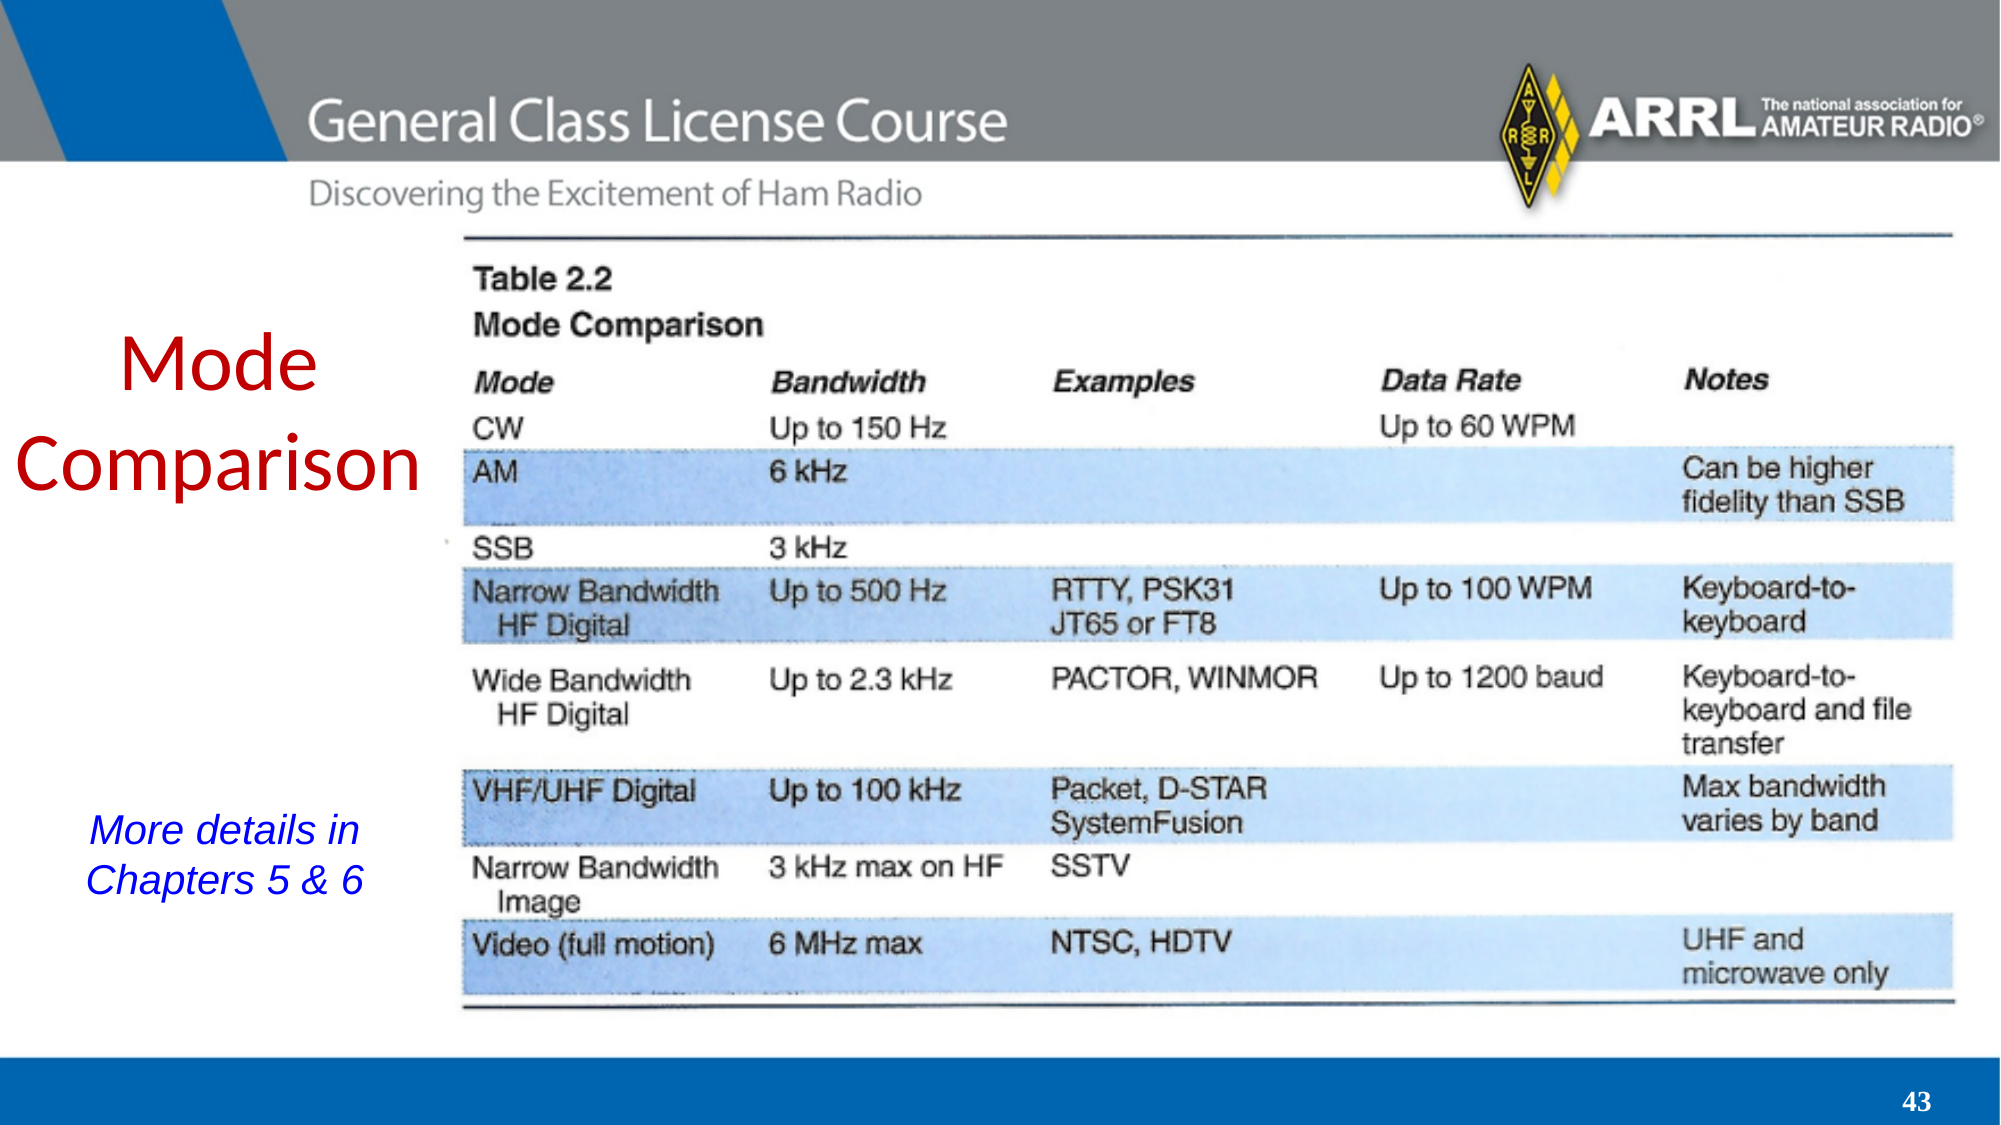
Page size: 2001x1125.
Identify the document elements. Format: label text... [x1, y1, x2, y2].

picture [0, 0, 2001, 1125]
title Mode Comparison [0, 299, 438, 517]
text_box More details in Chapters 5 & 6 [68, 795, 382, 911]
